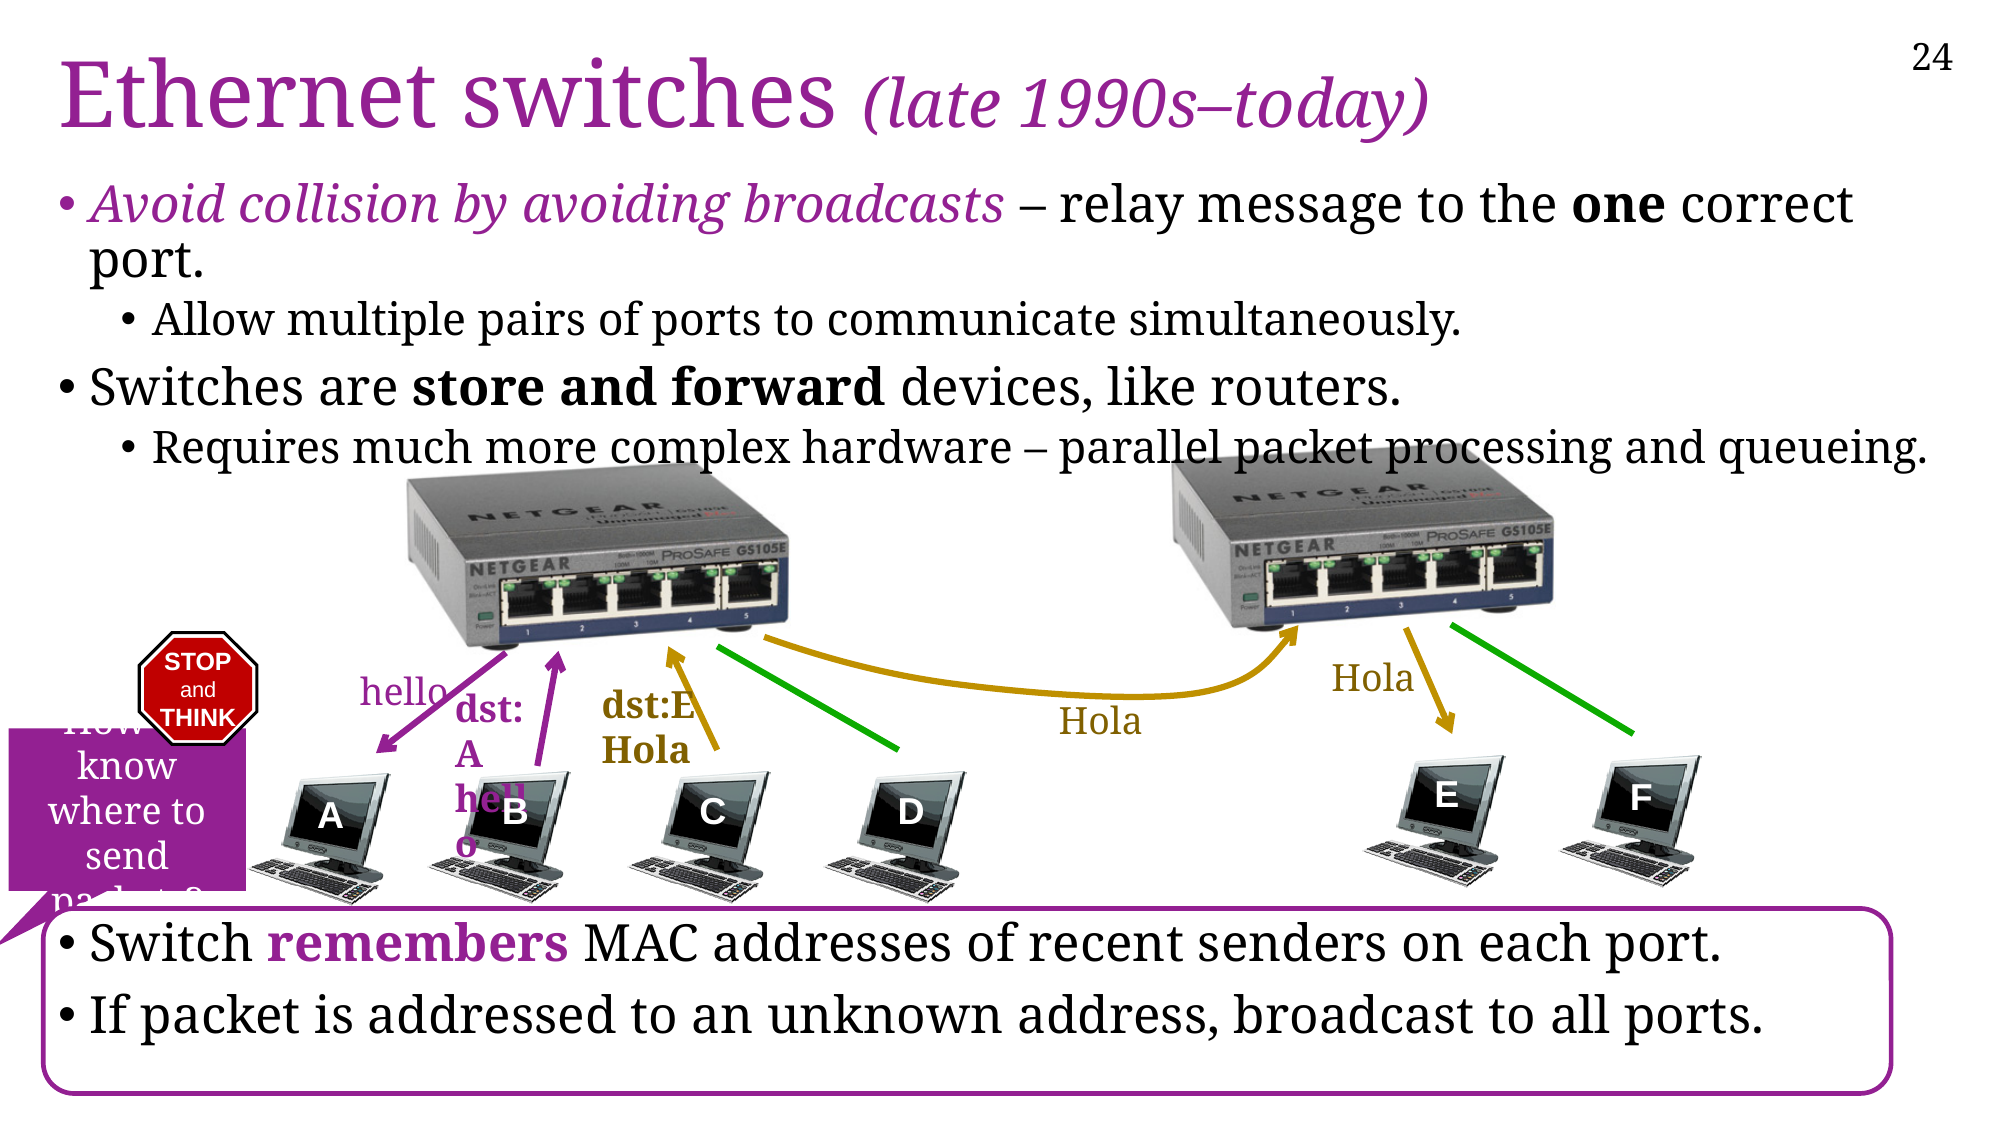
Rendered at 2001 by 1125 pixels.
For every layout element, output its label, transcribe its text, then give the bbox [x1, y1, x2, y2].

picture [214, 765, 575, 915]
picture [404, 363, 791, 750]
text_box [375, 652, 506, 754]
text_box How to know where to send packets? [0, 727, 247, 946]
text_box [717, 646, 899, 750]
picture [1525, 749, 1706, 897]
text_box [42, 907, 1893, 1095]
picture [594, 765, 775, 913]
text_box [537, 650, 559, 766]
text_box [668, 646, 717, 750]
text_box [139, 632, 257, 745]
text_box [1405, 627, 1450, 734]
picture [1169, 344, 1557, 731]
title Ethernet switches (late 1990s–today) [43, 25, 1953, 170]
picture [1329, 749, 1510, 897]
picture [790, 765, 971, 913]
list Avoid collision by avoiding broadcasts – relay message to the one correct port. Allow multiple pairs of ports to communicate simultaneously. Switches are store and forward devices, like routers. Requires much more complex hardware – parallel packet processing and queueing. Switch remembers MAC addresses of recent senders on each port. If packet is addressed to an unknown address, broadcast to all ports. [43, 170, 1953, 1092]
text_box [1450, 624, 1634, 735]
